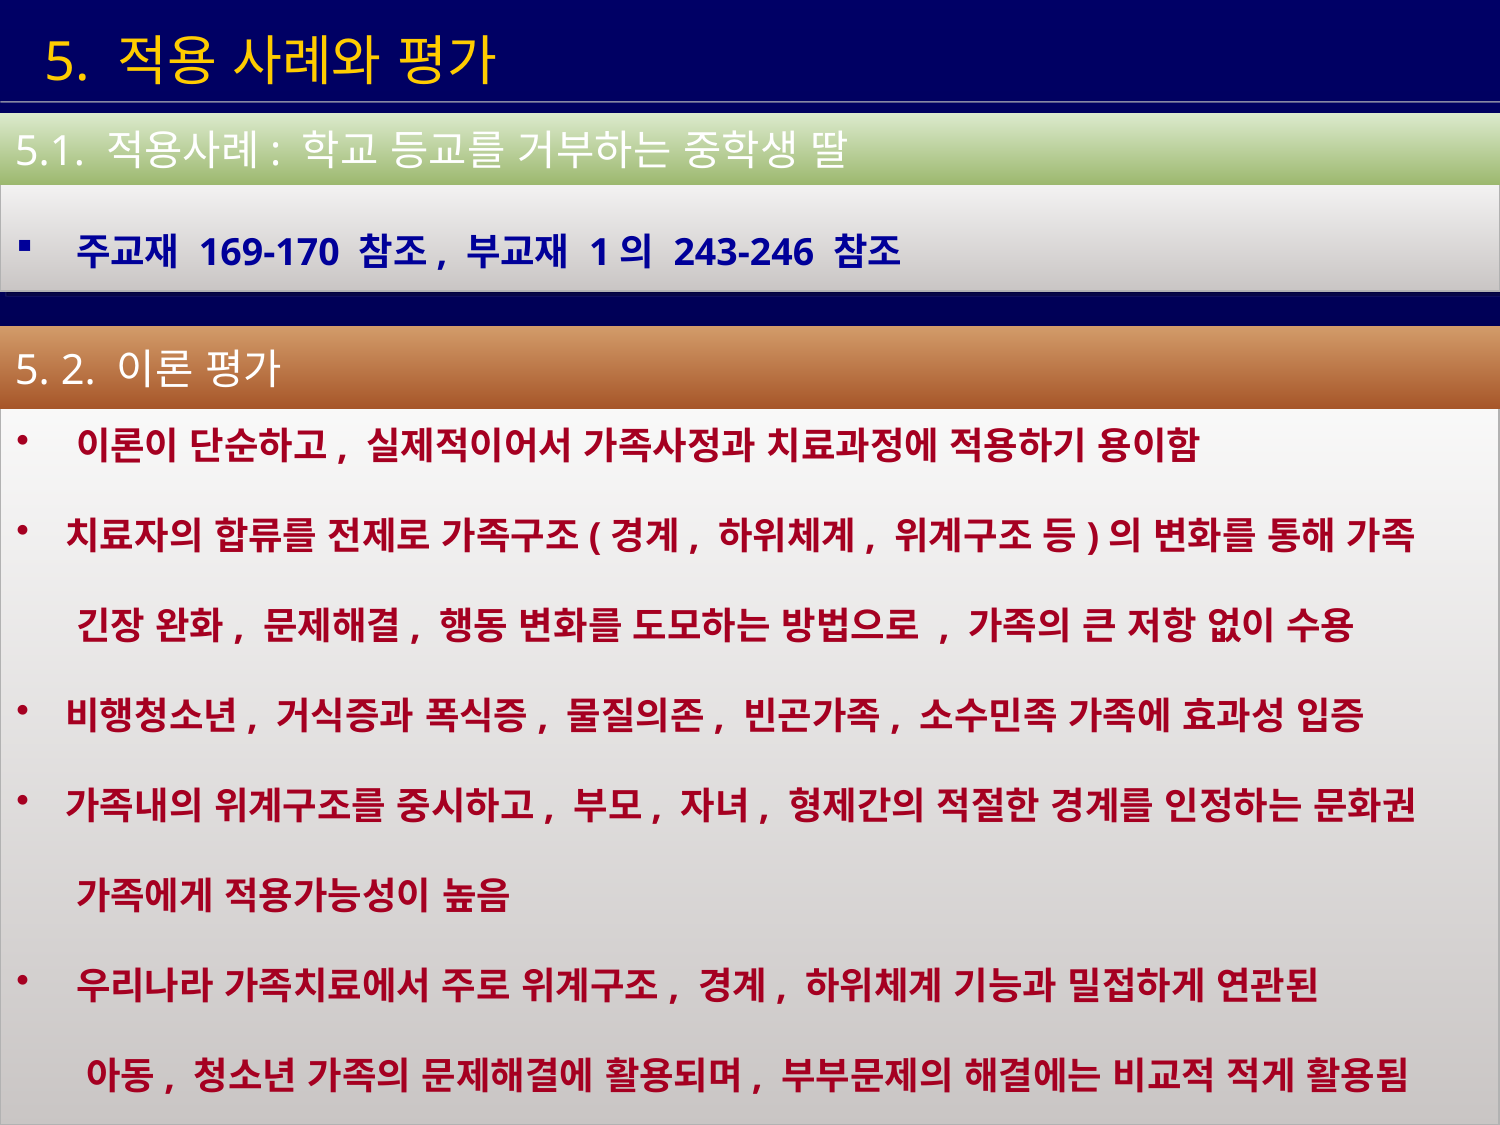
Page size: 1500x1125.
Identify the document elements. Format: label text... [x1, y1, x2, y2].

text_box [0, 113, 1500, 291]
text_box 이론이 단순하고, 실제적이어서 가족사정과 치료과정에 적용하기 용이함 치료자의 합류를 전제로 가족구조(경계, 하위체계, 위계구조 등)의 변화를 통해 가족 긴장 완화, 문제해결, 행동 변화를 도모하는 방법으로 , 가족의 큰 저항 없이 수용 비행청소년, 거식증과 폭식증, 물질의존, 빈곤가족, 소수민족 가족에 효과성 입증 가족내의 위계구조를 중시하고, 부모, 자녀, 형제간의 적절한 경계를 인정하는 문화권 가족에게 적용가능성이 높음 우리나라 가족치료에서 주로 위계구조, 경계, 하위체계 기능과 밀접하게 연관된 아동, 청소년 가족의 문제해결에 활용되며, 부부문제의 해결에는 비교적 적게 활용됨 [0, 409, 1500, 1125]
text_box 5. 2. 이론 평가 [0, 326, 1500, 409]
text_box 5. 적용 사례와 평가 [29, 19, 513, 99]
